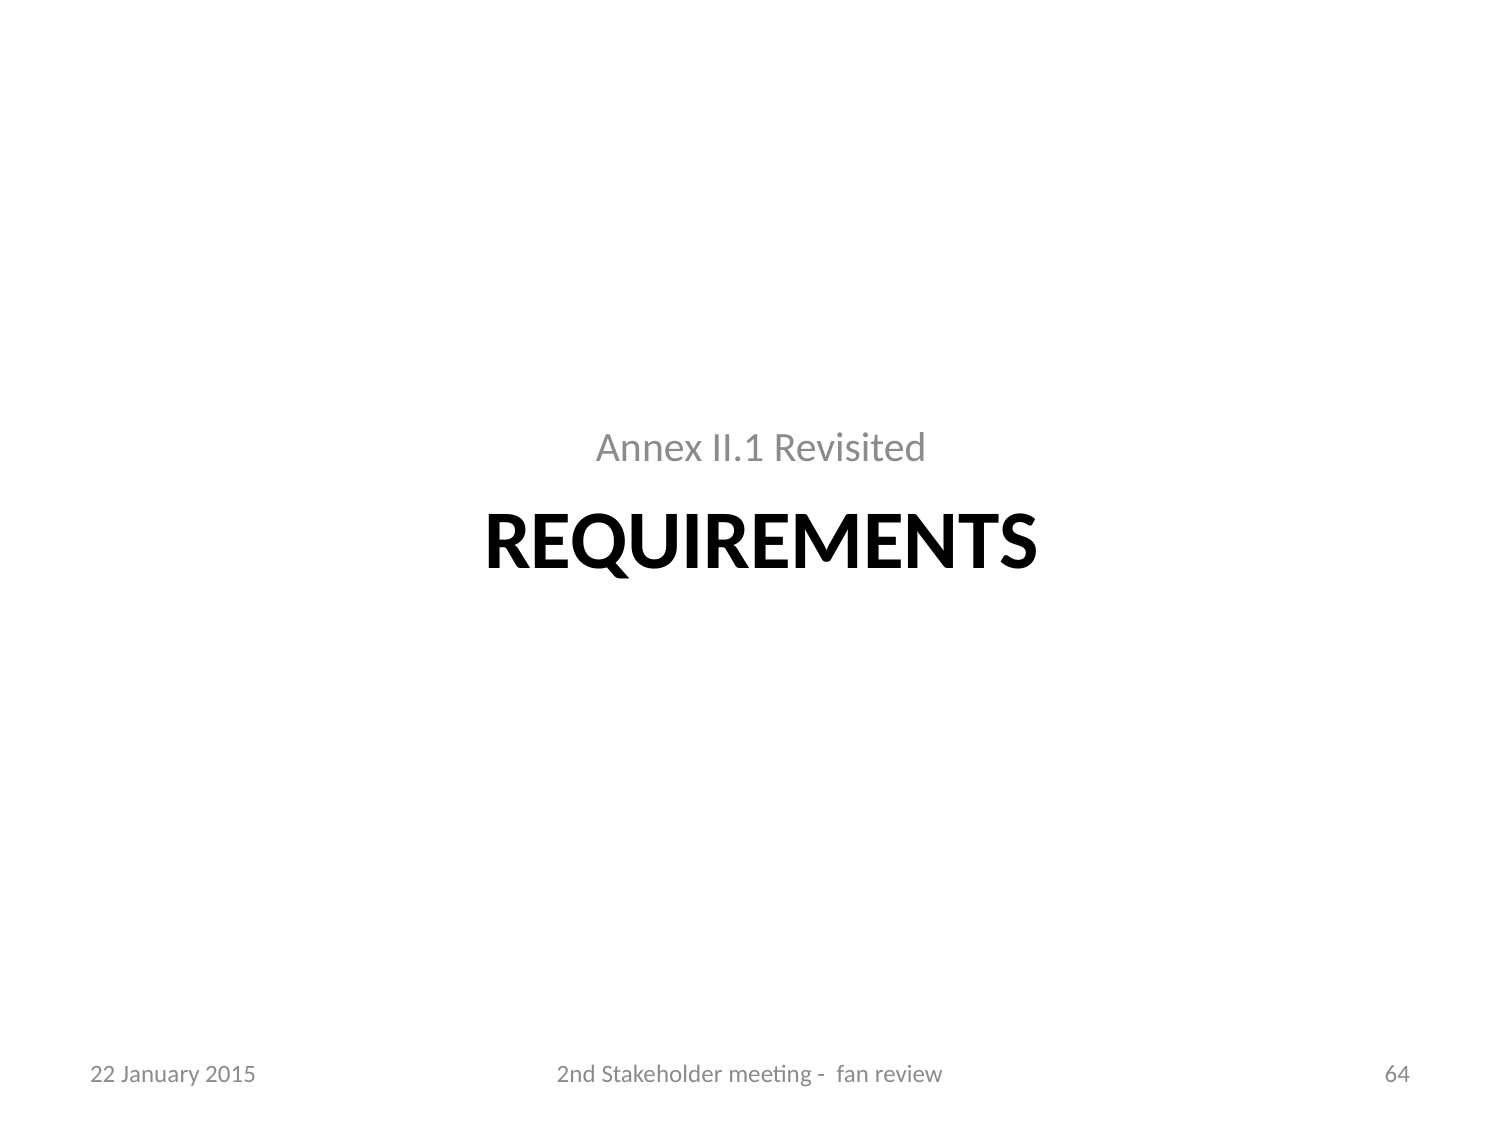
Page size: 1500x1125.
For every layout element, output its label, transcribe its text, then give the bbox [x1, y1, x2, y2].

title Requirements [123, 478, 1399, 702]
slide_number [75, 1042, 425, 1103]
list Annex II.1 Revisited [123, 231, 1399, 478]
slide_number 64 [1074, 1042, 1425, 1103]
footer 2nd Stakeholder meeting - fan review [512, 1042, 988, 1103]
